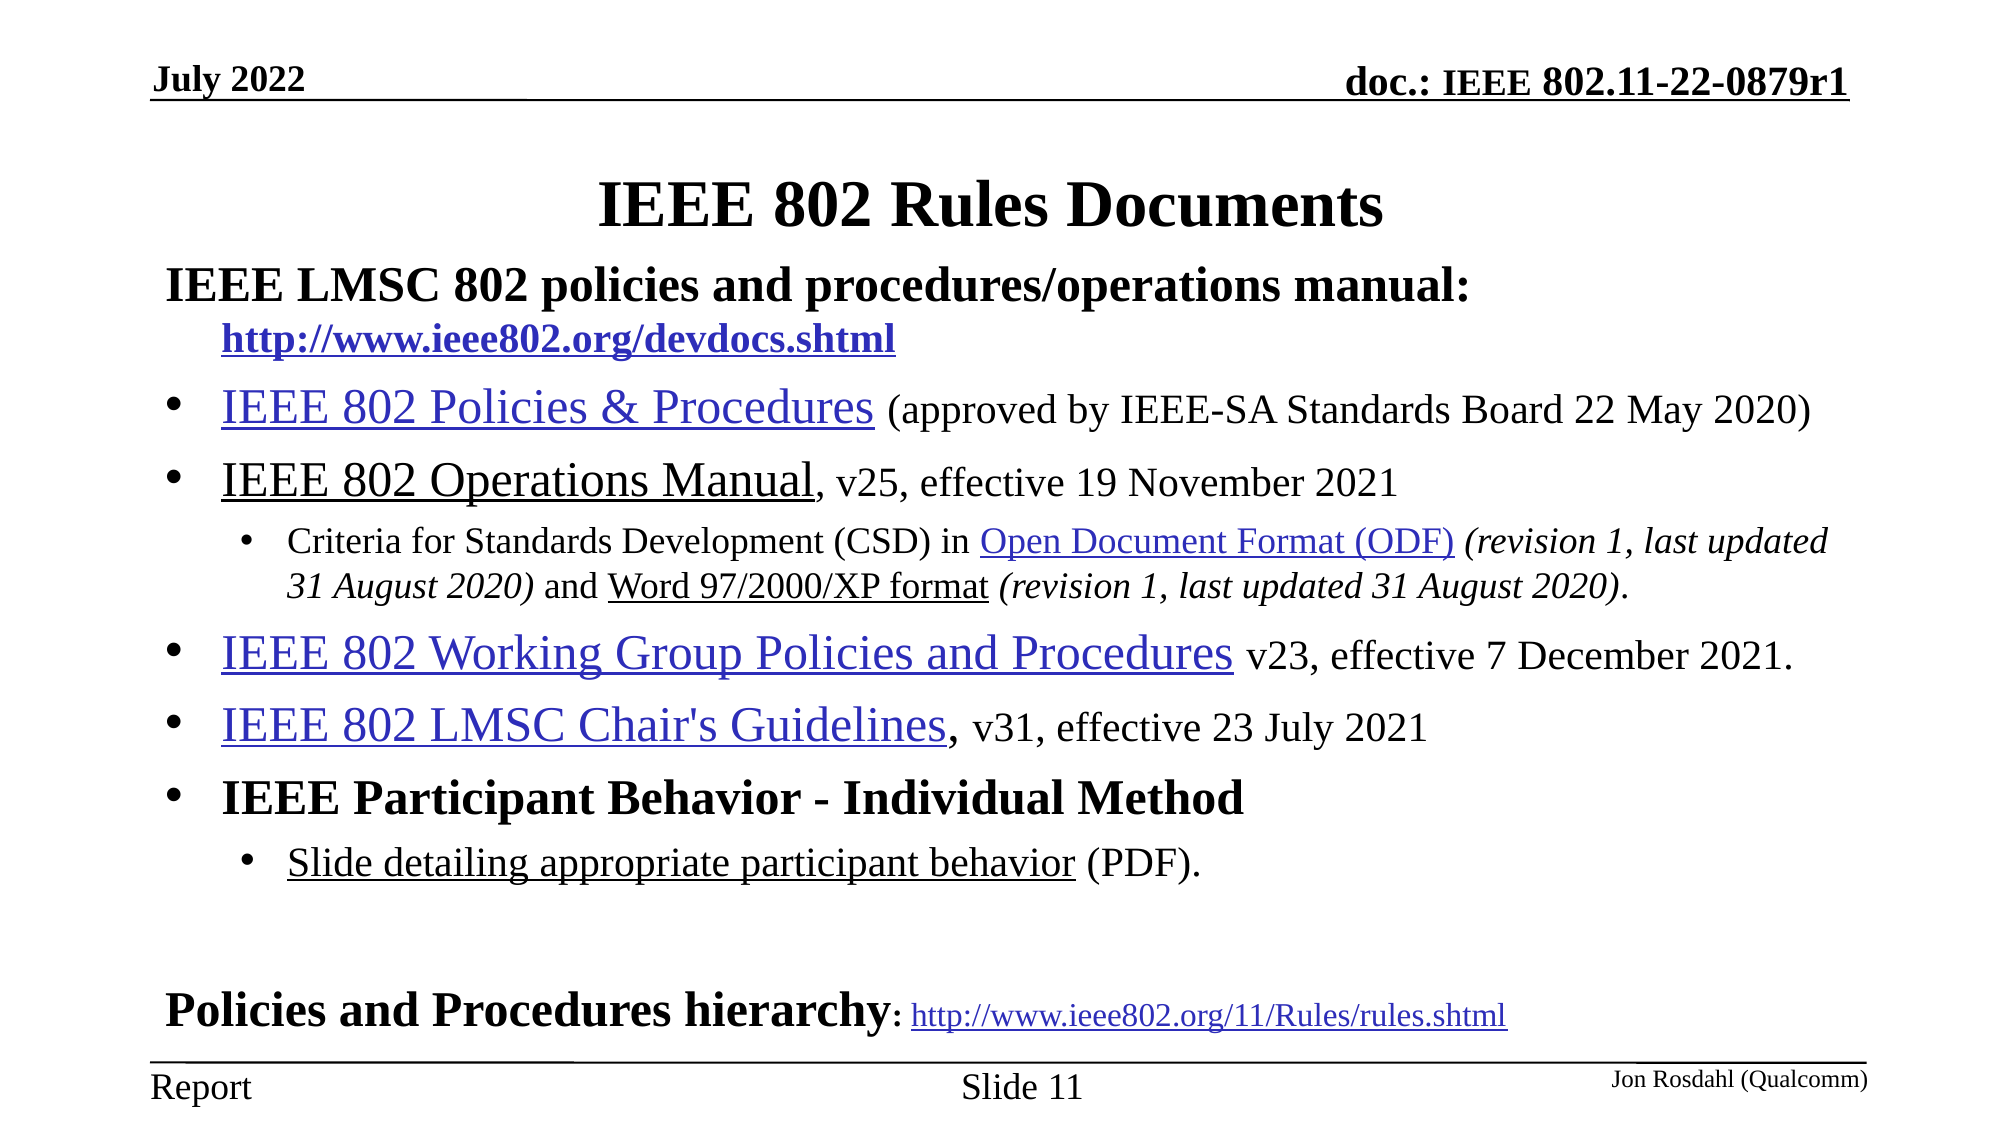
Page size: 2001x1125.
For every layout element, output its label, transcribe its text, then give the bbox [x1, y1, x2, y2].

footer Jon Rosdahl (Qualcomm) [1171, 1061, 1869, 1093]
slide_number Slide 11 [950, 1061, 1095, 1125]
title IEEE 802 Rules Documents [149, 112, 1850, 243]
list IEEE LMSC 802 policies and procedures/operations manual: http://www.ieee802.org/devdocs.shtml IEEE 802 Policies & Procedures (approved by IEEE-SA Standards Board 22 May 2020) IEEE 802 Operations Manual, v25, effective 19 November 2021 Criteria for Standards Development (CSD) in Open Document Format (ODF) (revision 1, last updated 31 August 2020) and Word 97/2000/XP format (revision 1, last updated 31 August 2020). IEEE 802 Working Group Policies and Procedures v23, effective 7 December 2021. IEEE 802 LMSC Chair's Guidelines, v31, effective 23 July 2021 IEEE Participant Behavior - Individual Method Slide detailing appropriate participant behavior (PDF). Policies and Procedures hierarchy: http://www.ieee802.org/11/Rules/rules.shtml [149, 243, 1869, 1033]
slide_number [152, 54, 563, 100]
